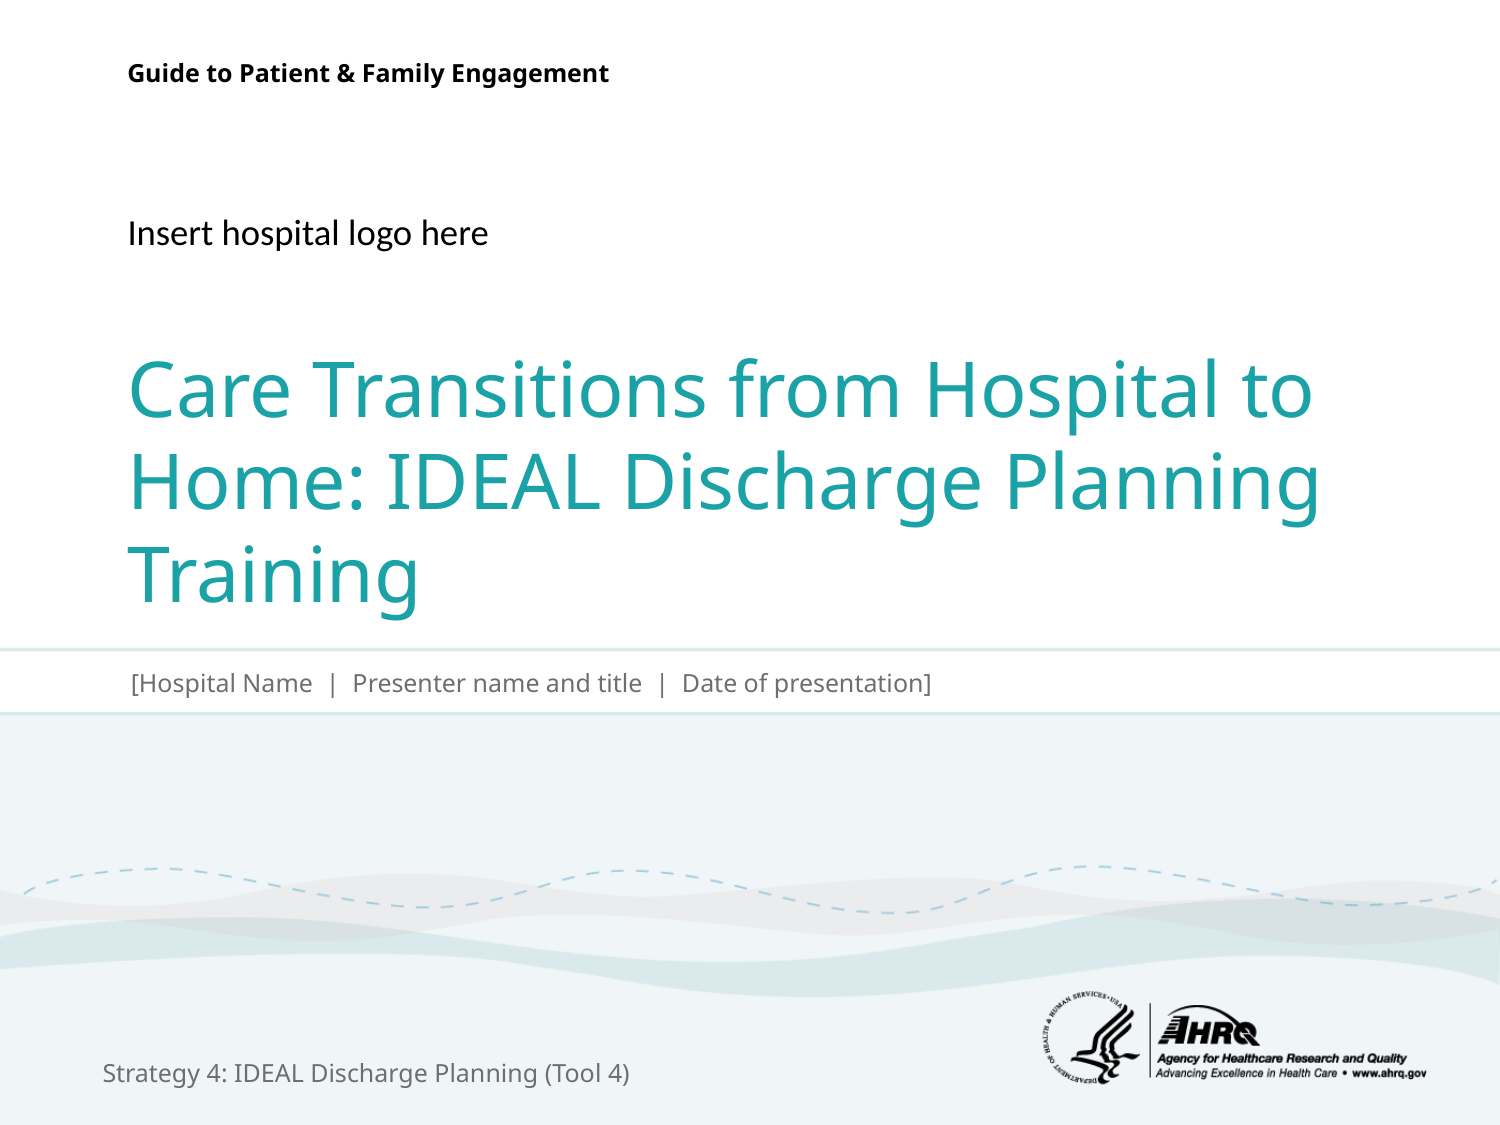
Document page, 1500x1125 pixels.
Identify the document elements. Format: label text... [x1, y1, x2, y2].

title Insert hospital logo here Care Transitions from Hospital to Home: IDEAL Discharge Planning Training [112, 196, 1388, 625]
subtitle [Hospital Name | Presenter name and title | Date of presentation] Strategy 4: IDEAL Discharge Planning (Tool 4) [87, 660, 1138, 1125]
picture [0, 0, 1500, 1125]
